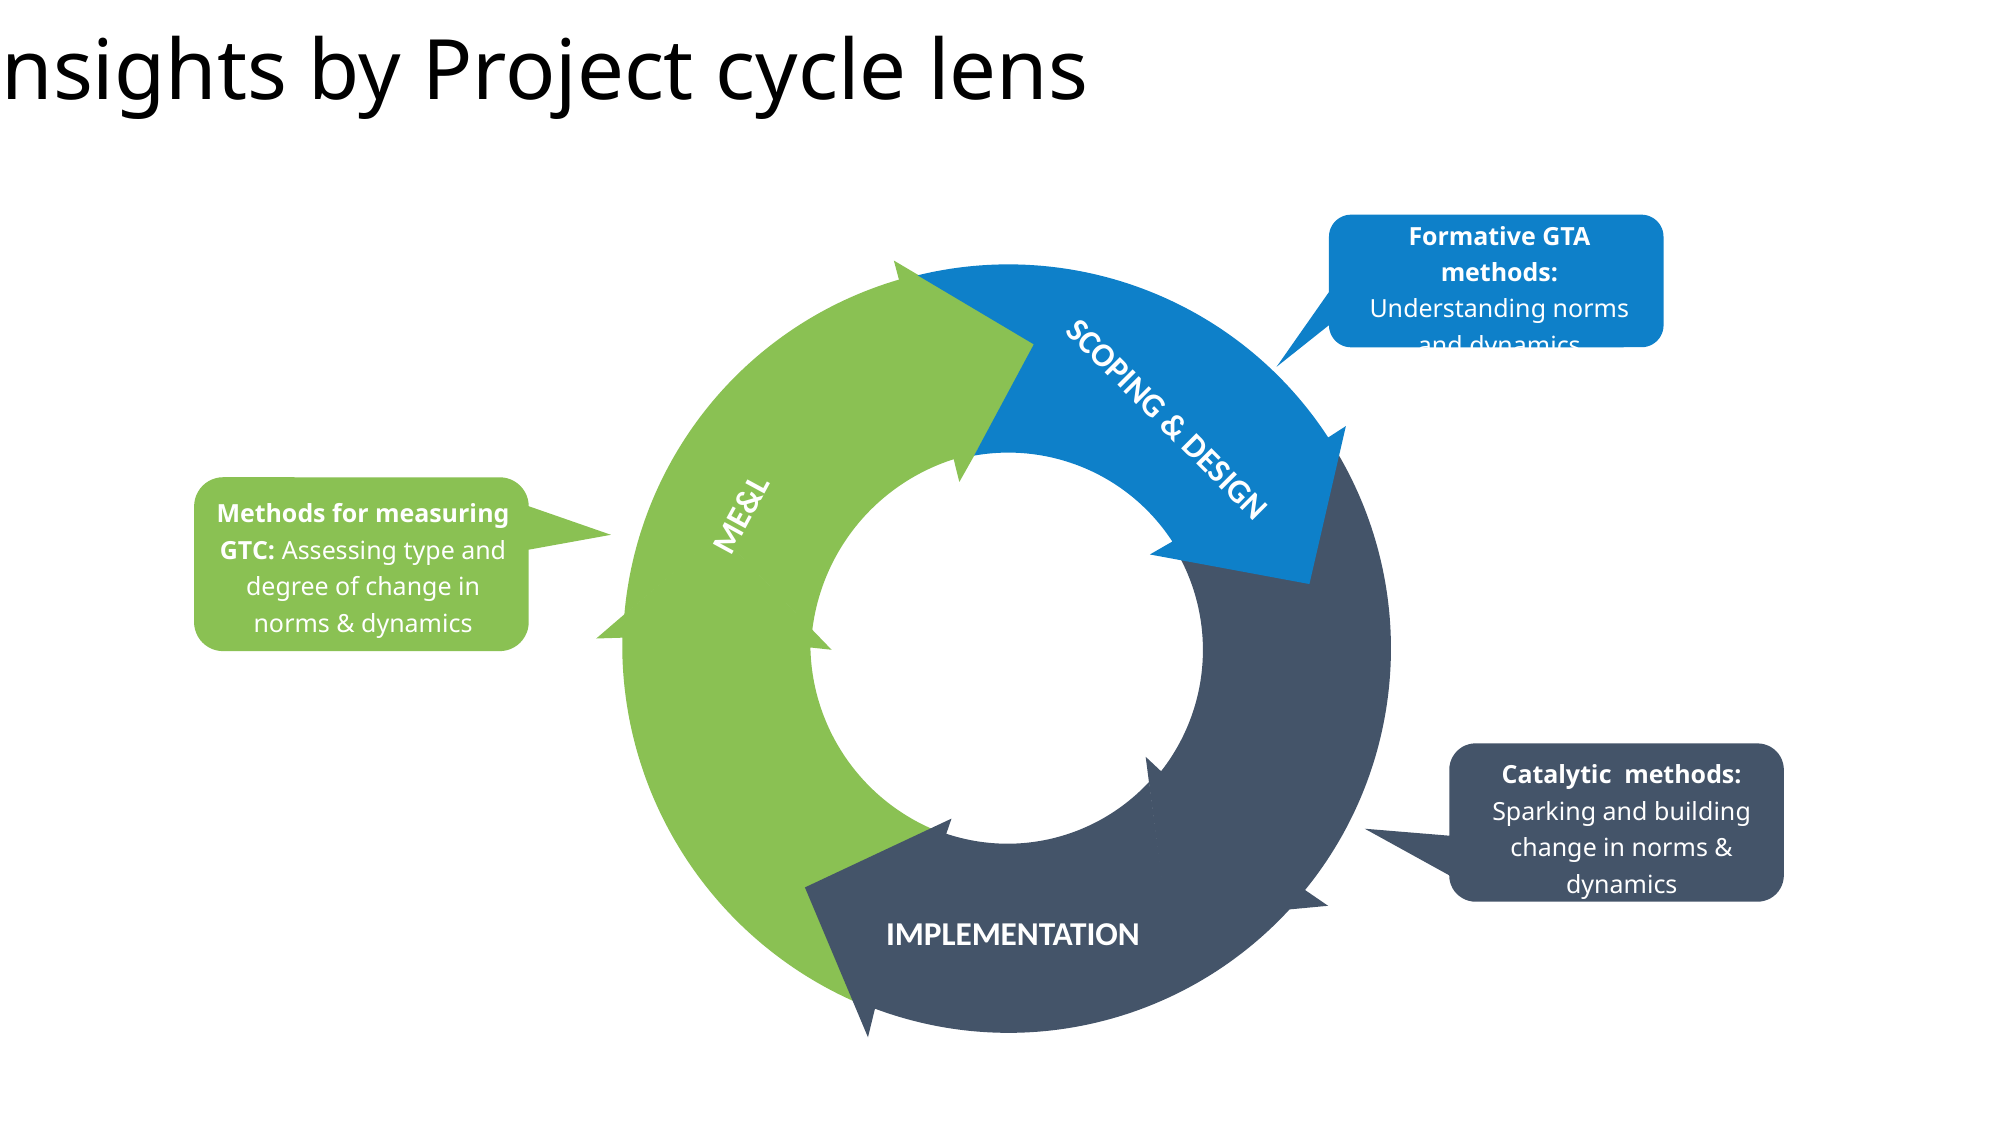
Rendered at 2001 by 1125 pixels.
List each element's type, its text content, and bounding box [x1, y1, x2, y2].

text_box Insights by Project cycle lens [0, 9, 1105, 124]
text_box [194, 214, 1790, 1035]
